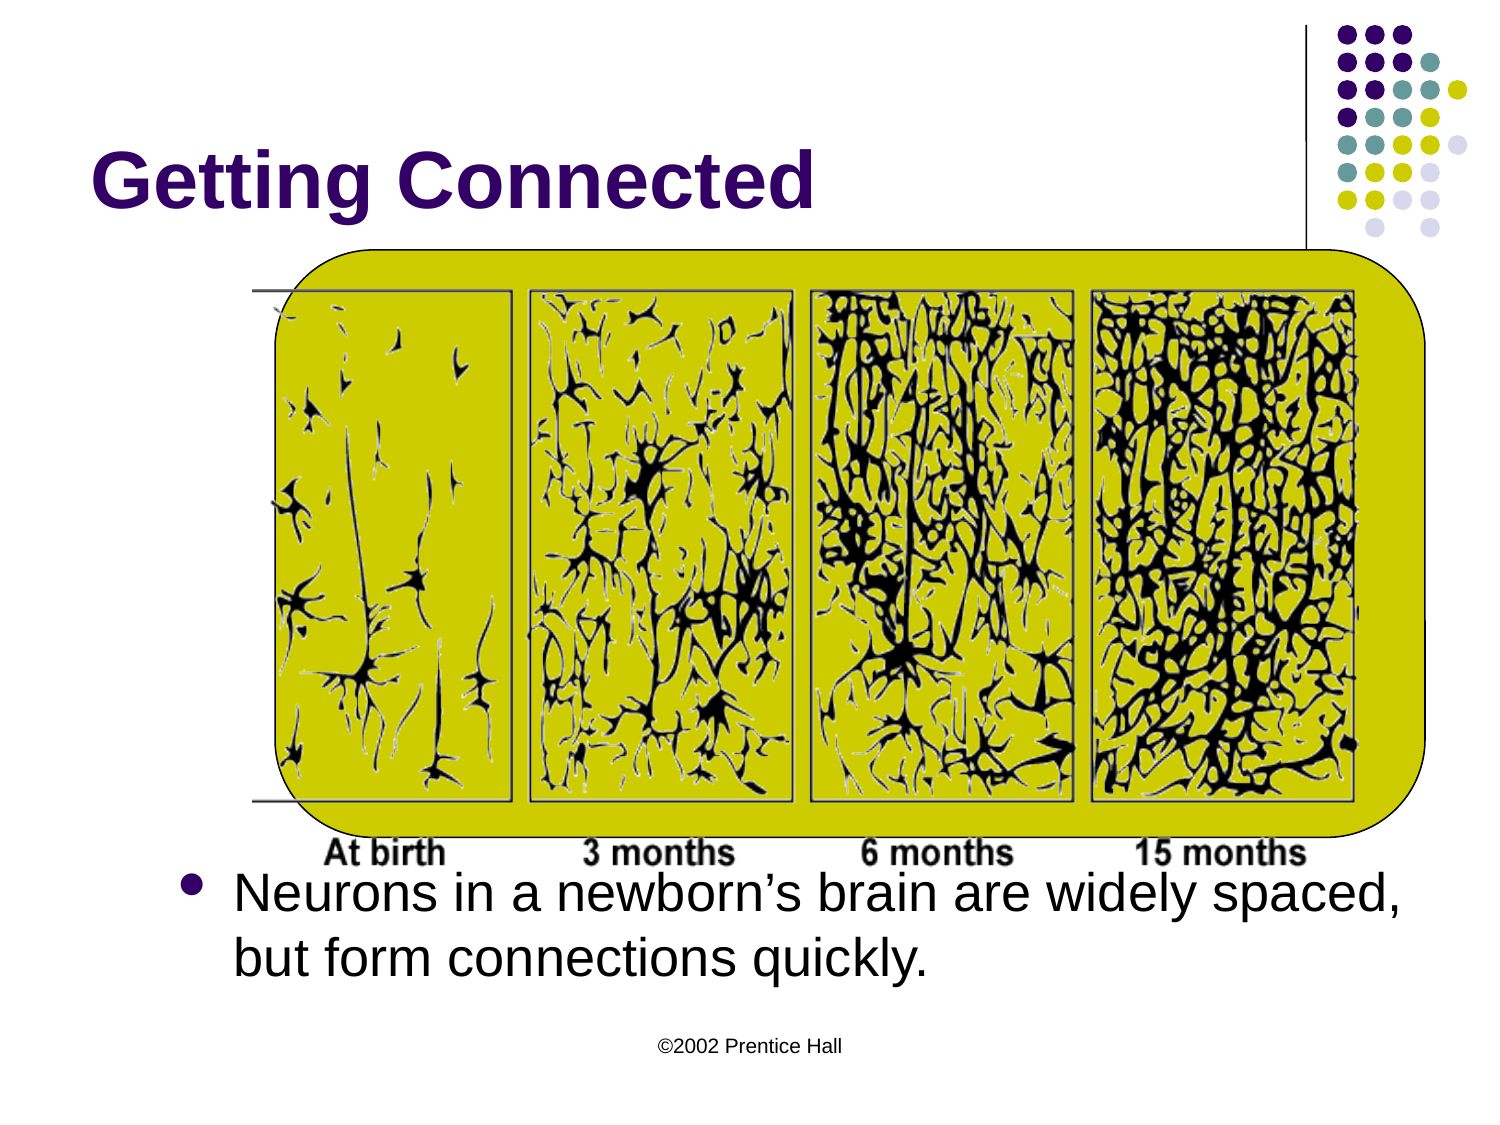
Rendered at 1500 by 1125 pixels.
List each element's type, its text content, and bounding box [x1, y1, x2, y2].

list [252, 289, 1359, 874]
title Getting Connected [75, 20, 1313, 233]
text_box [296, 249, 1426, 831]
list Neurons in a newborn’s brain are widely spaced, but form connections quickly. [162, 849, 1463, 1038]
footer ©2002 Prentice Hall [512, 1038, 988, 1100]
